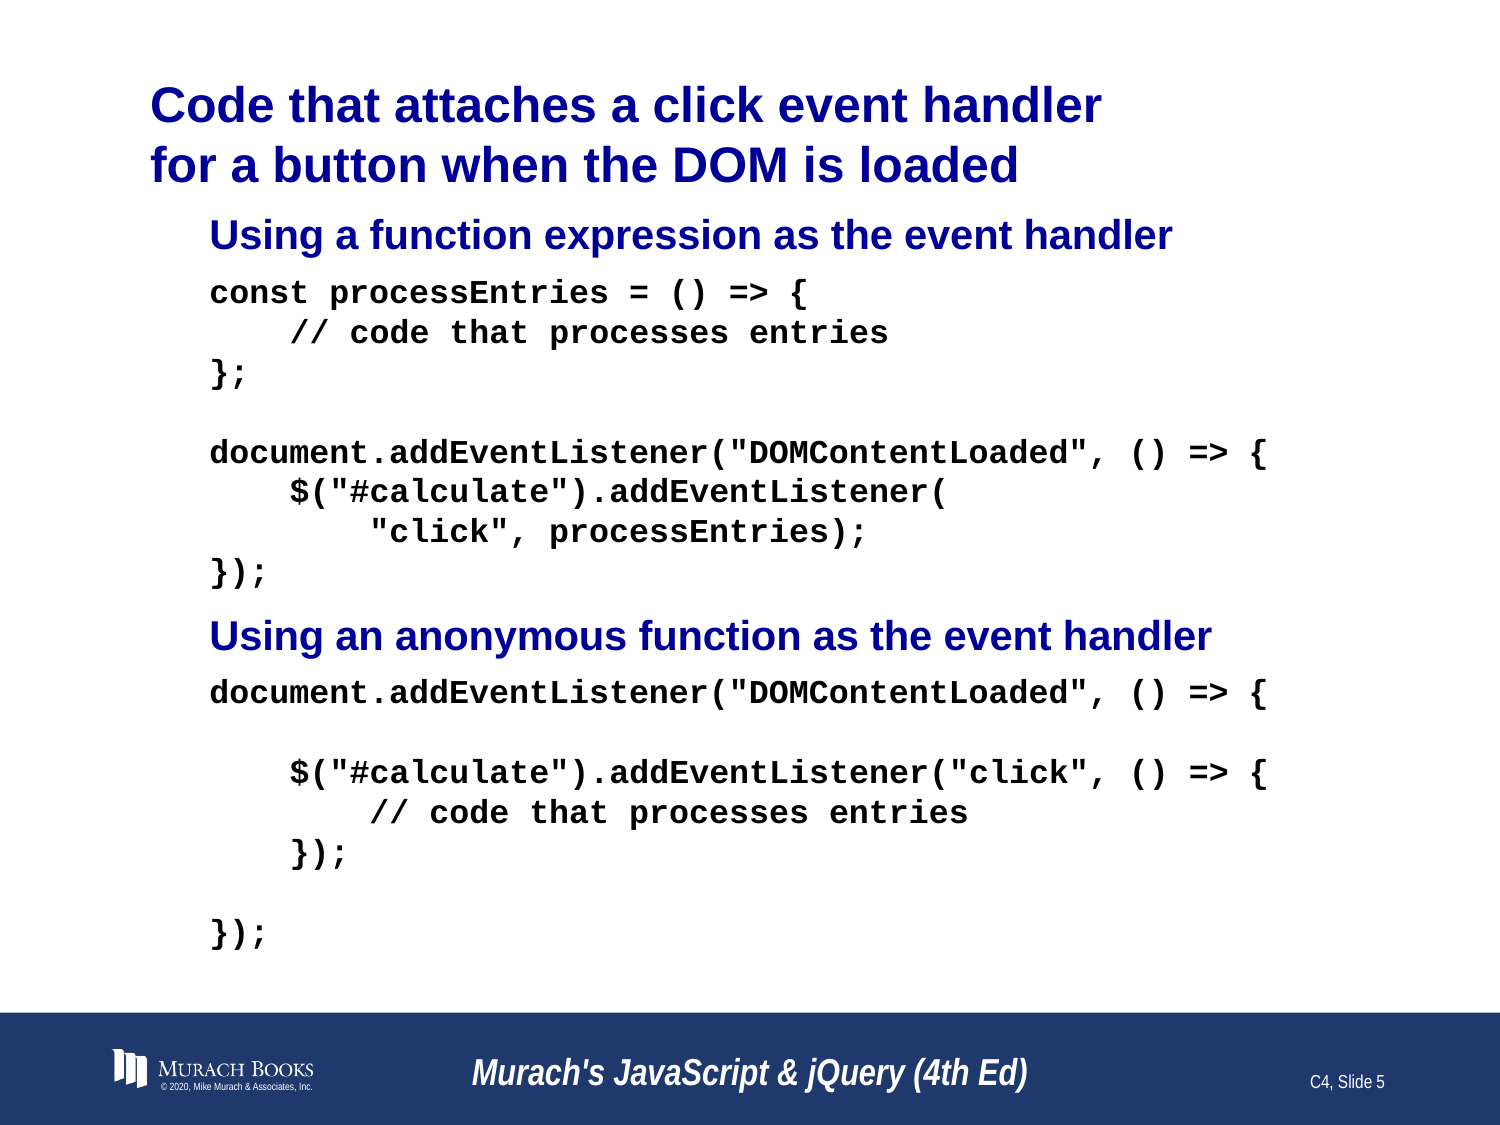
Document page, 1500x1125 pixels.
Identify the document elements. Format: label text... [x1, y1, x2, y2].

title Code that attaches a click event handler for a button when the DOM is loaded [150, 72, 1350, 194]
slide_number C4, Slide 5 [1087, 1025, 1400, 1100]
slide_number Murach's JavaScript & jQuery (4th Ed) [463, 1025, 1050, 1100]
footer © 2020, Mike Murach & Associates, Inc. [12, 1025, 463, 1100]
list Using a function expression as the event handler const processEntries = () => { // code that processes entries }; document.addEventListener("DOMContentLoaded", () => { $("#calculate").addEventListener( "click", processEntries); }); Using an anonymous function as the event handler document.addEventListener("DOMContentLoaded", () => { $("#calculate").addEventListener("click", () => { // code that processes entries }); }); [137, 200, 1350, 1000]
